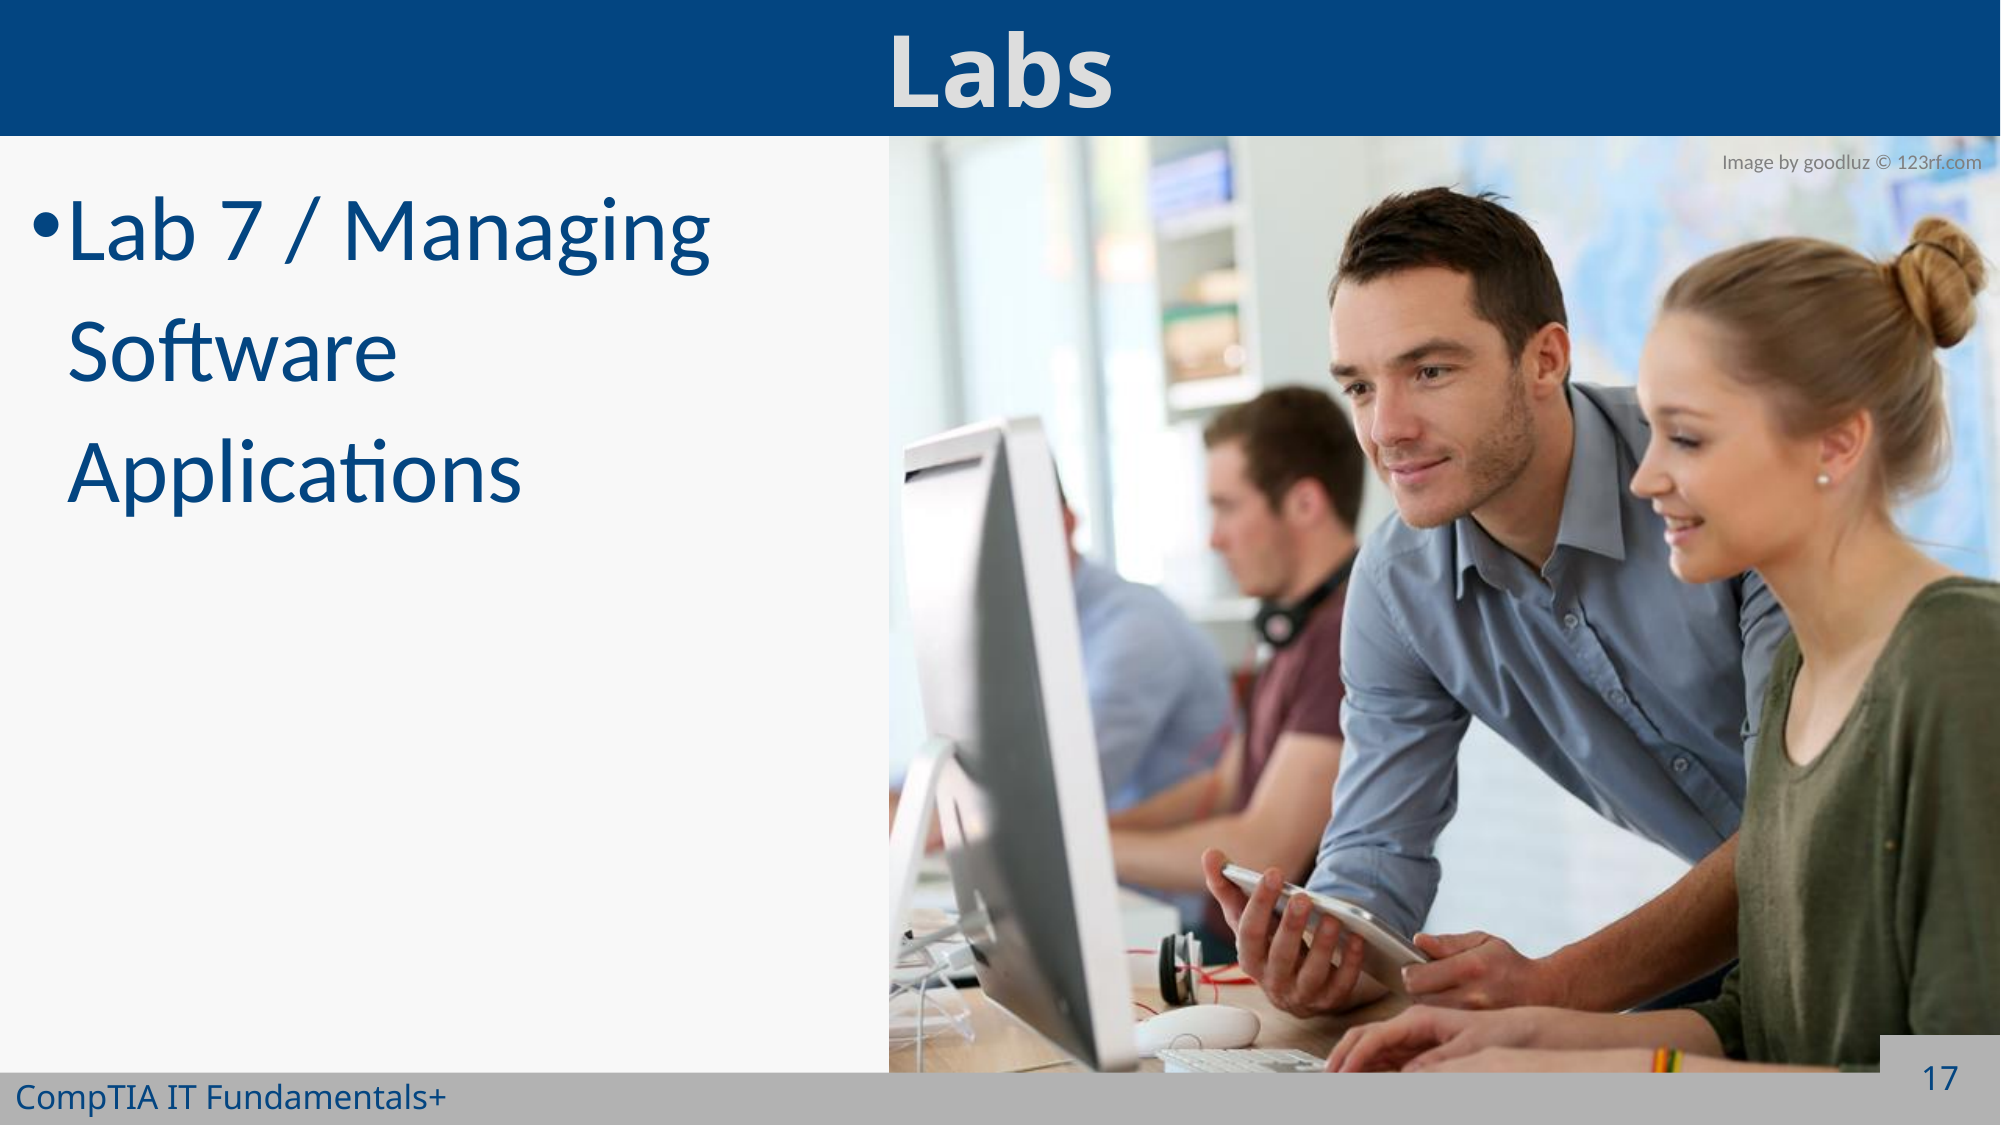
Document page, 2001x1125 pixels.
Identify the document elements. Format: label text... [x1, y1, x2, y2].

list Lab 7 / Managing Software Applications [15, 149, 890, 1065]
picture [889, 136, 2000, 1072]
slide_number 17 [1880, 1035, 2000, 1125]
footer CompTIA IT Fundamentals+ [0, 1072, 1880, 1125]
